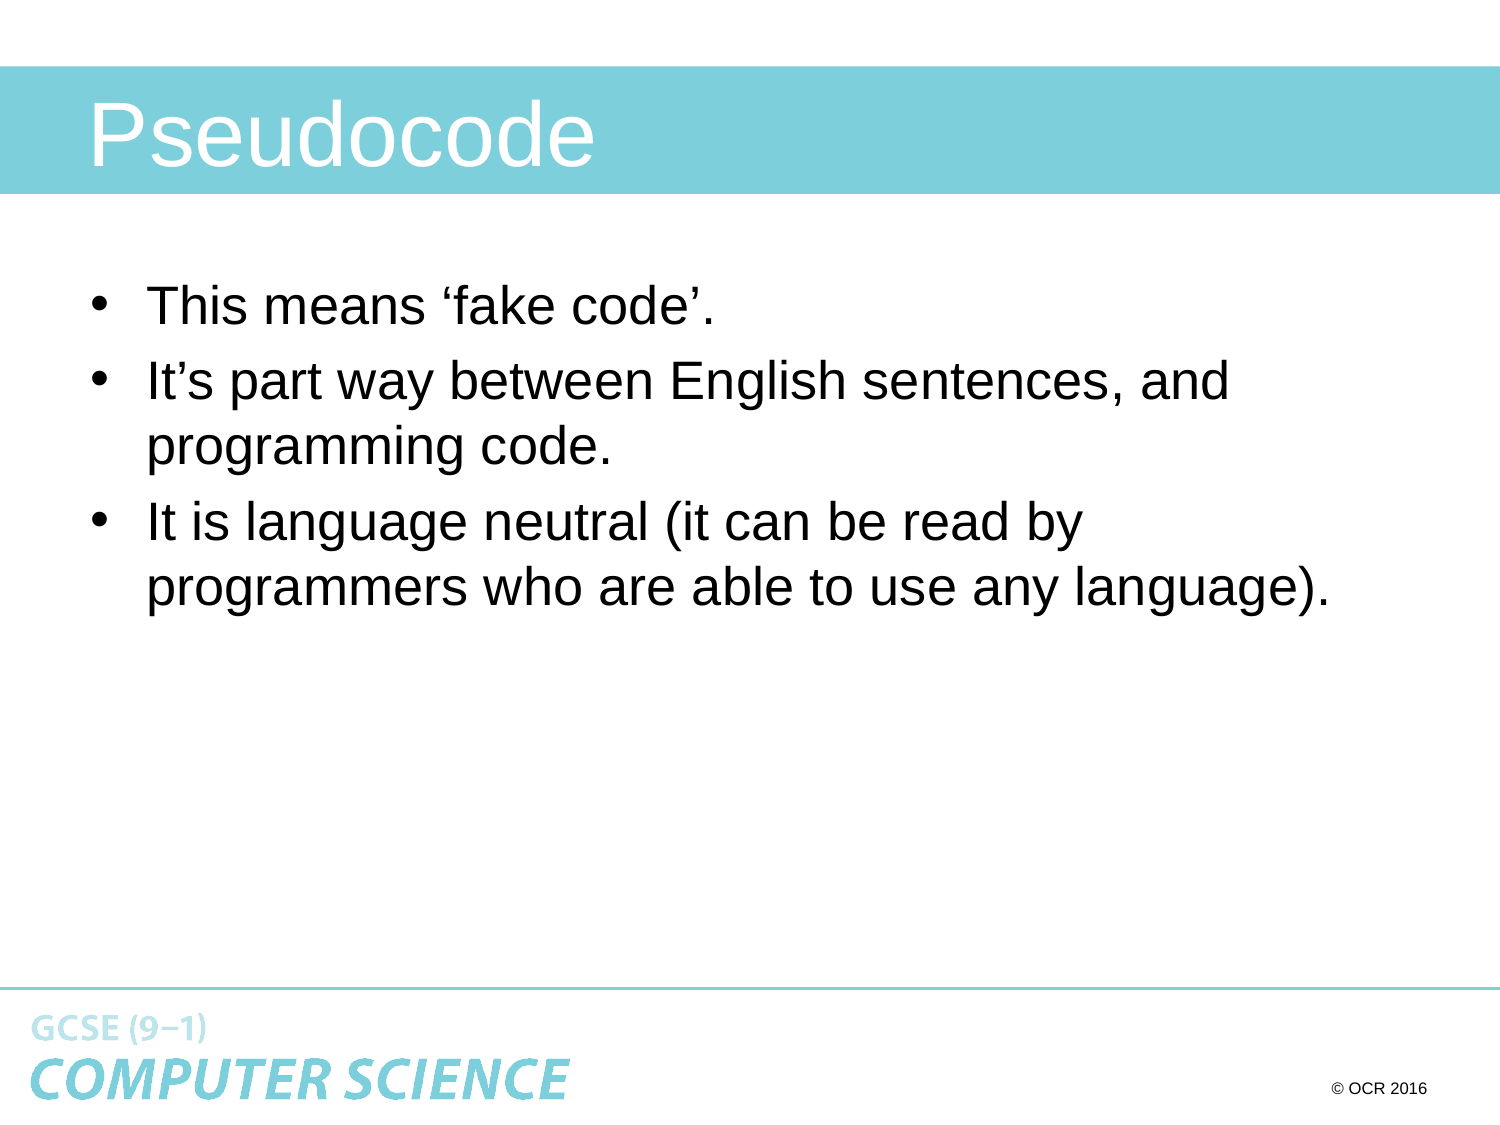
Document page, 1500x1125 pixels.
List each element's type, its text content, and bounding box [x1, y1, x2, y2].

list This means ‘fake code’. It’s part way between English sentences, and programming code. It is language neutral (it can be read by programmers who are able to use any language). [75, 262, 1425, 965]
title Pseudocode [0, 66, 1500, 194]
picture [0, 987, 1500, 1124]
